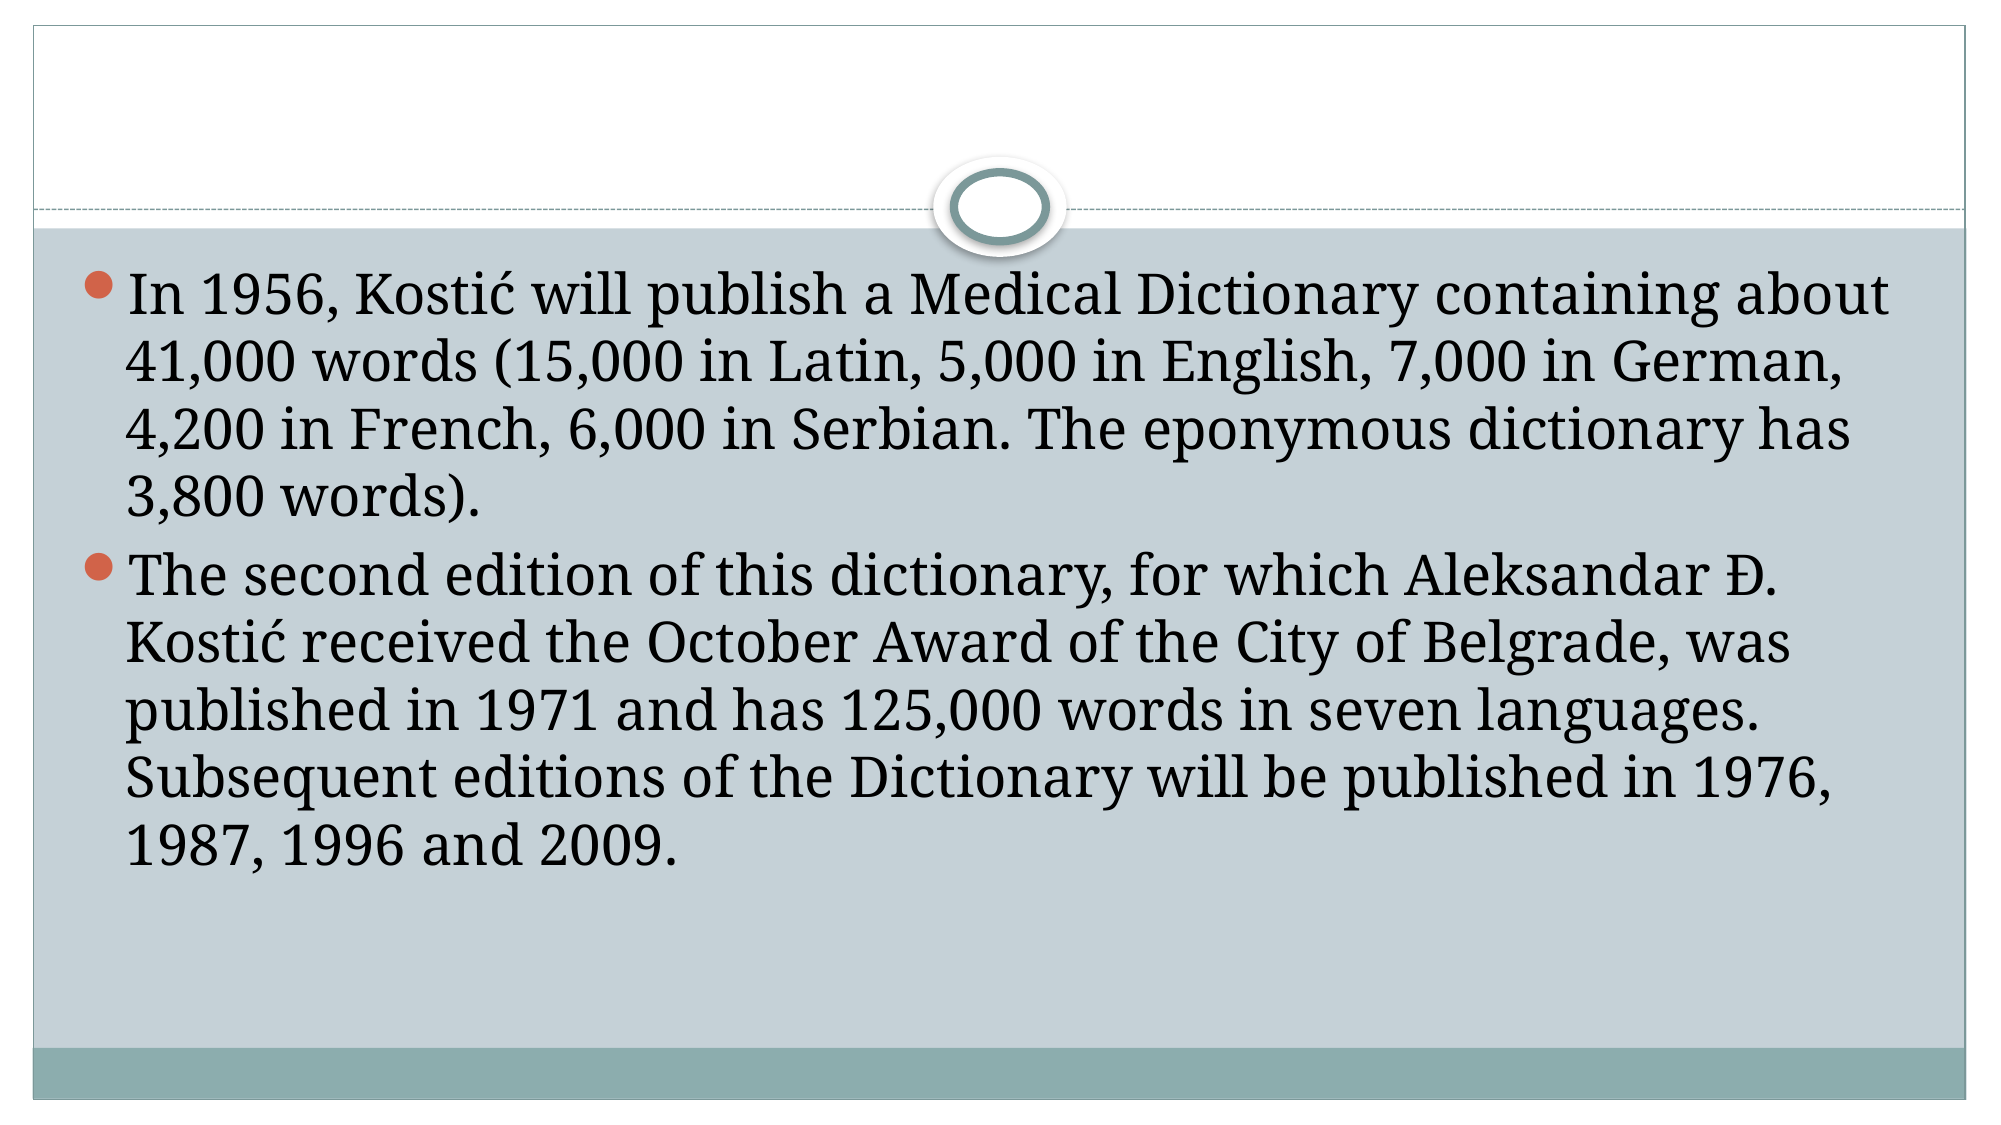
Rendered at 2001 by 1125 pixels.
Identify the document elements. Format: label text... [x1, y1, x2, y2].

list In 1956, Kostić will publish a Medical Dictionary containing about 41,000 words (15,000 in Latin, 5,000 in English, 7,000 in German, 4,200 in French, 6,000 in Serbian. The eponymous dictionary has 3,800 words). The second edition of this dictionary, for which Aleksandar Đ. Kostić received the October Award of the City of Belgrade, was published in 1971 and has 125,000 words in seven languages. Subsequent editions of the Dictionary will be published in 1976, 1987, 1996 and 2009. [66, 250, 1926, 1001]
